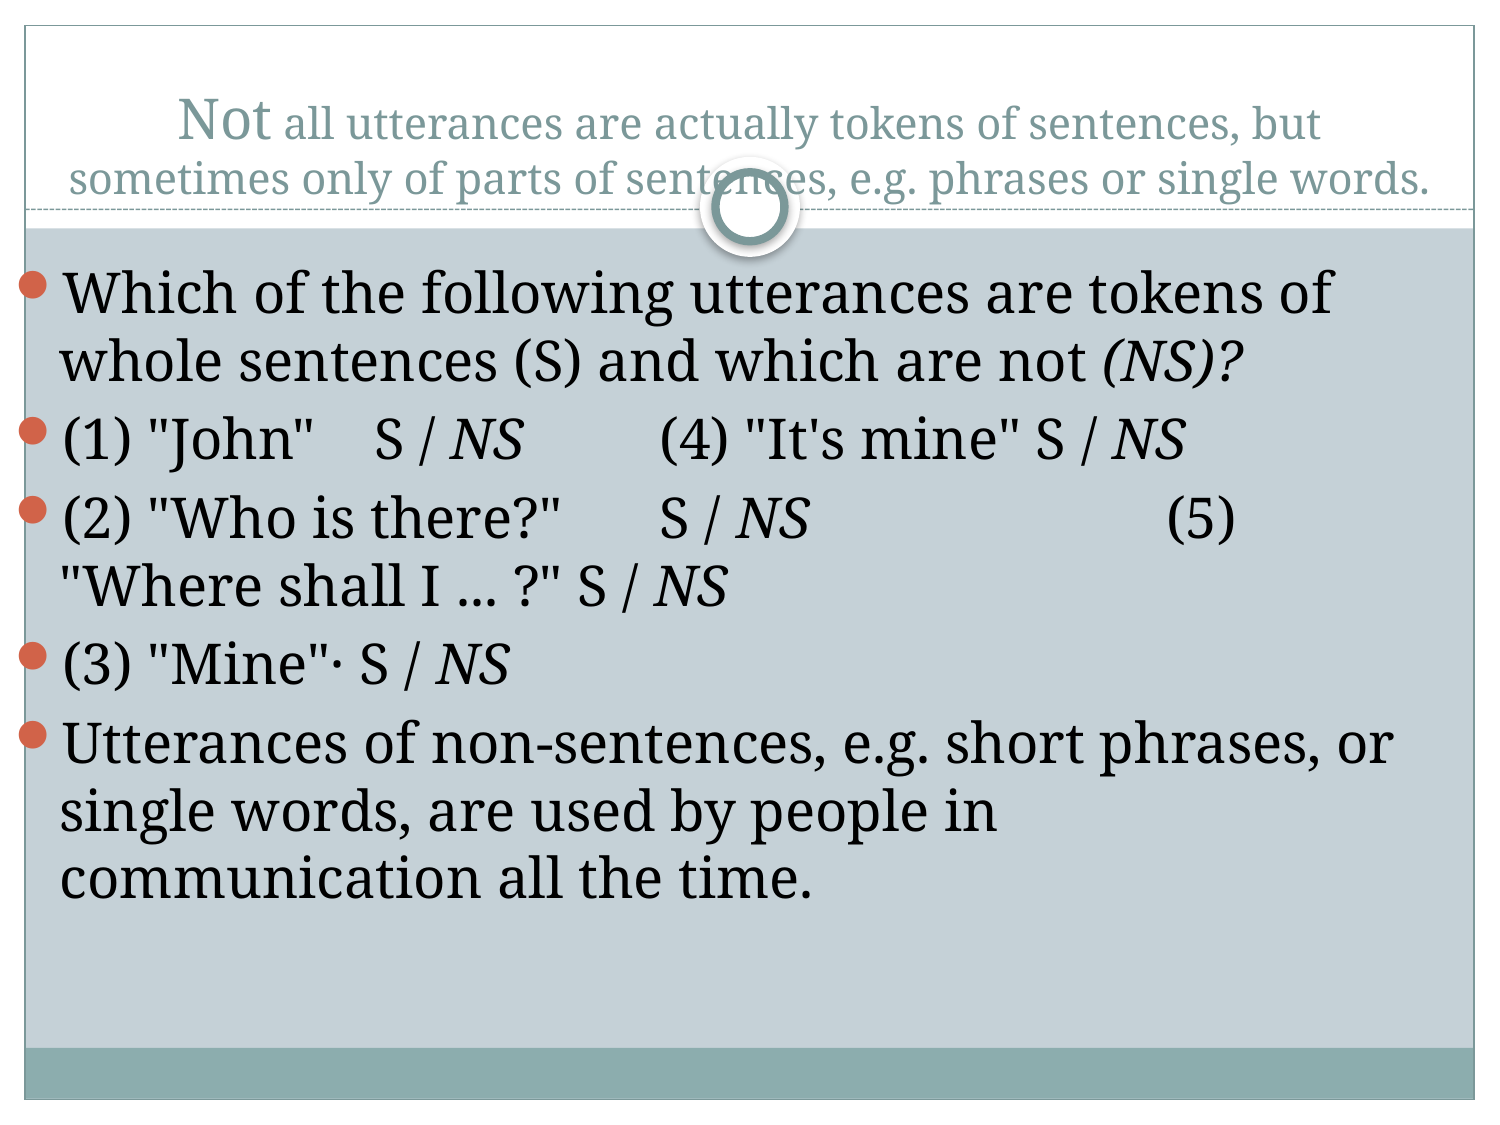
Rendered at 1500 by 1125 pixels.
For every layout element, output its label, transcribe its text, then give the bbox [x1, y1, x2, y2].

list Which of the following utterances are tokens of whole sentences (S) and which are not (NS)? (1) "John" S / NS (4) "It's mine" S / NS (2) "Who is there?" S / NS (5) "Where shall I ... ?" S / NS (3) "Mine"· S / NS Utterances of non-sentences, e.g. short phrases, or single words, are used by people in communication all the time. [0, 249, 1445, 1100]
title Not all utterances are actually tokens of sentences, but sometimes only of parts of sentences, e.g. phrases or single words. [50, 37, 1450, 263]
